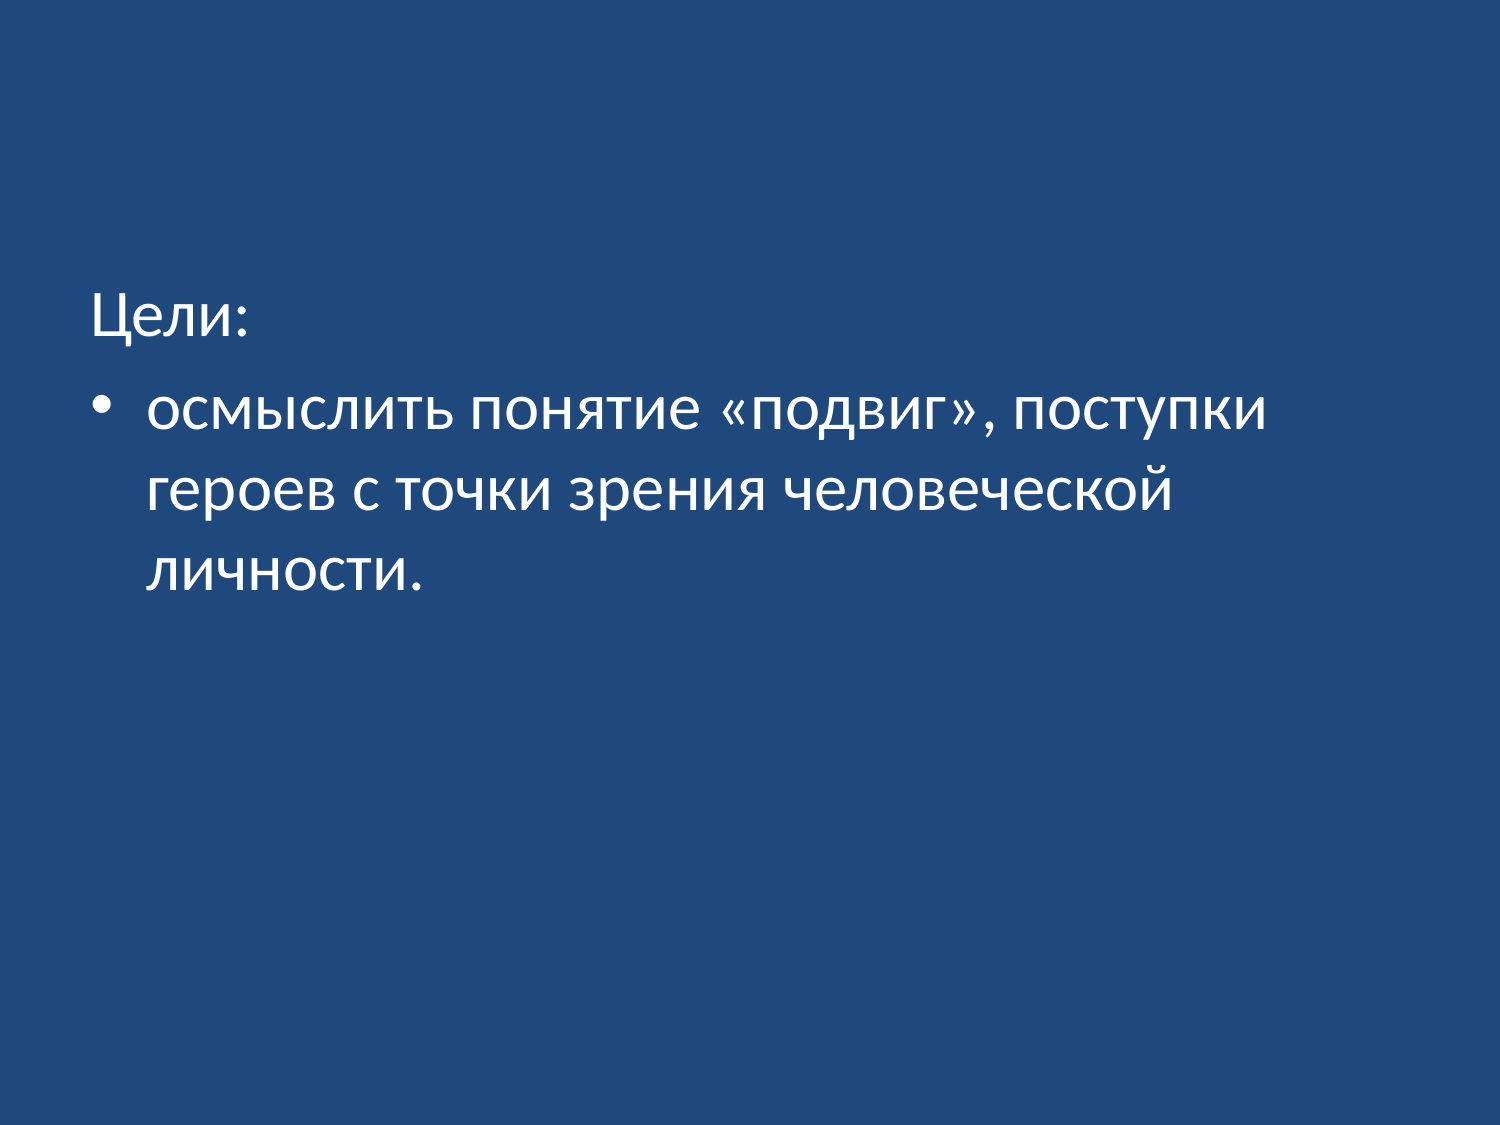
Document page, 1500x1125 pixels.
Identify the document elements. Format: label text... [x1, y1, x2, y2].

list Цели: осмыслить понятие «подвиг», поступки героев с точки зрения человеческой личности. [75, 262, 1425, 1005]
